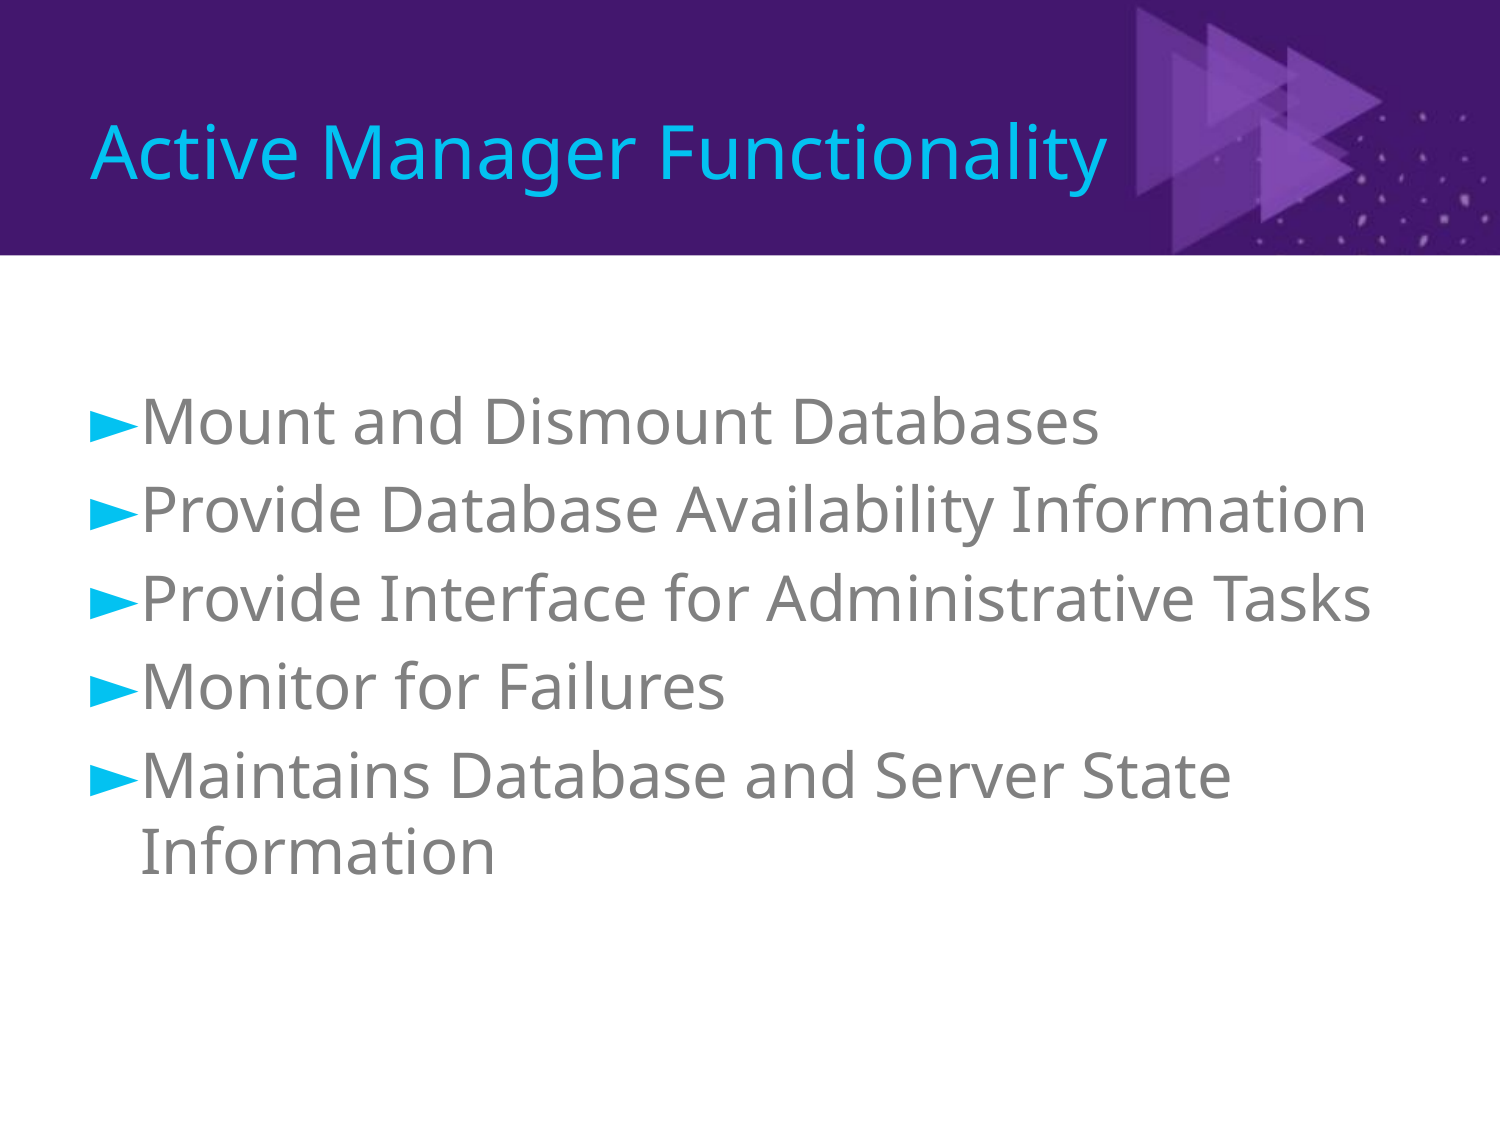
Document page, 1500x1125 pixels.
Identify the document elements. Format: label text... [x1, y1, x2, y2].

list Mount and Dismount Databases Provide Database Availability Information Provide Interface for Administrative Tasks Monitor for Failures Maintains Database and Server State Information [75, 373, 1425, 1005]
title Active Manager Functionality [75, 56, 1425, 244]
picture [0, 0, 1500, 255]
